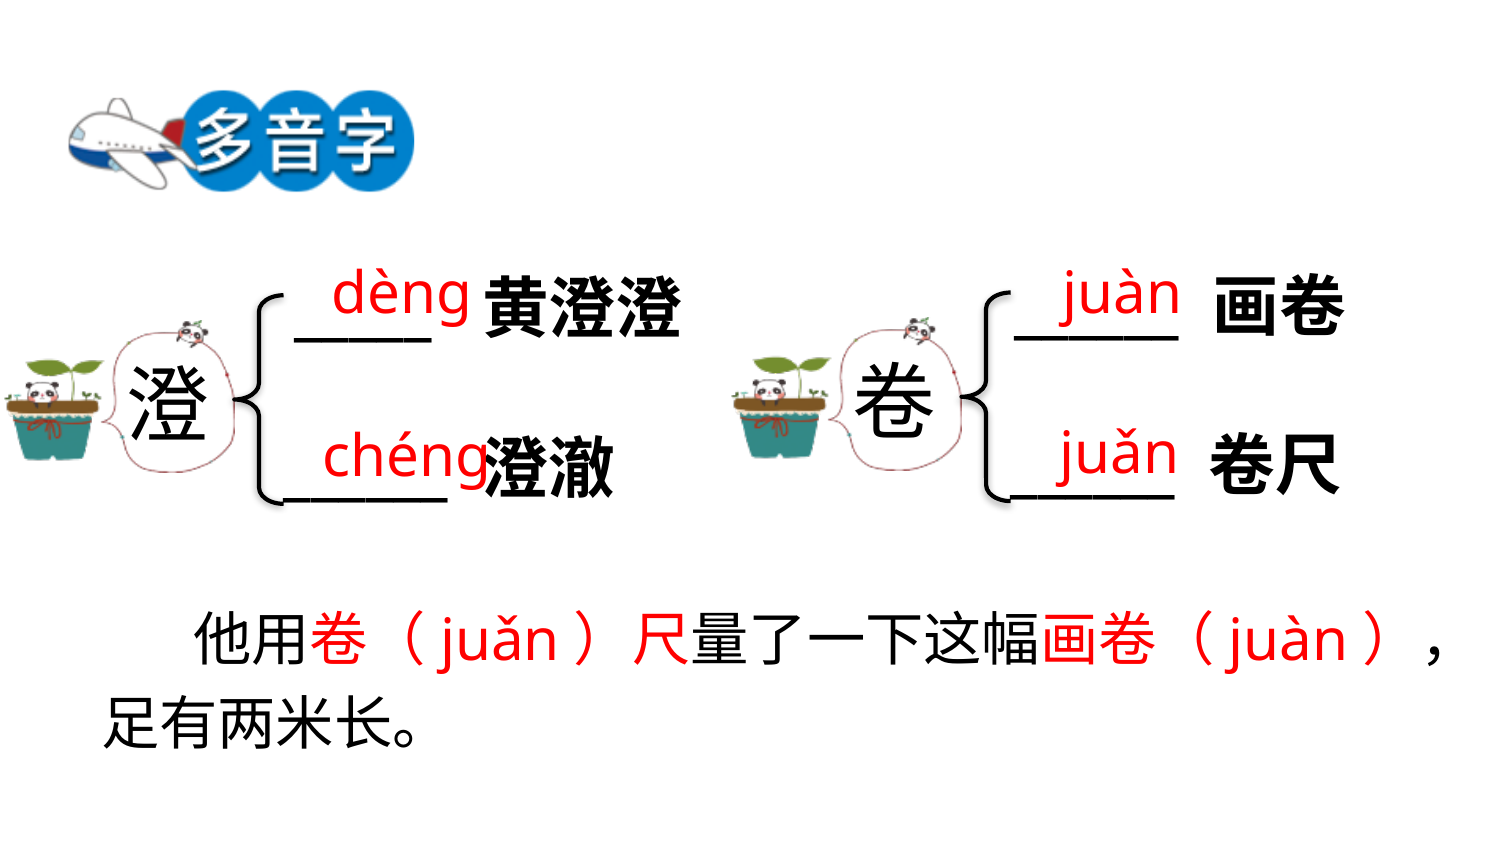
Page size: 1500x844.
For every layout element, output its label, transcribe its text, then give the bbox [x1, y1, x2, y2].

text_box dèng [316, 248, 487, 333]
picture [4, 320, 235, 474]
text_box [966, 290, 1011, 415]
text_box juàn [1047, 248, 1197, 333]
text_box ______ 画卷 [999, 255, 1483, 351]
text_box chéng [307, 410, 506, 496]
picture [731, 317, 962, 471]
text_box 他用卷（juǎn）尺量了一下这幅画卷（juàn）， 足有两米长。 [86, 581, 1498, 764]
text_box _____ 黄澄澄 [279, 258, 763, 354]
picture [33, 52, 447, 229]
text_box ______ 澄澈 [251, 418, 791, 513]
text_box juǎn [1044, 408, 1195, 493]
text_box ______ 卷尺 [978, 415, 1500, 511]
text_box [238, 293, 284, 418]
